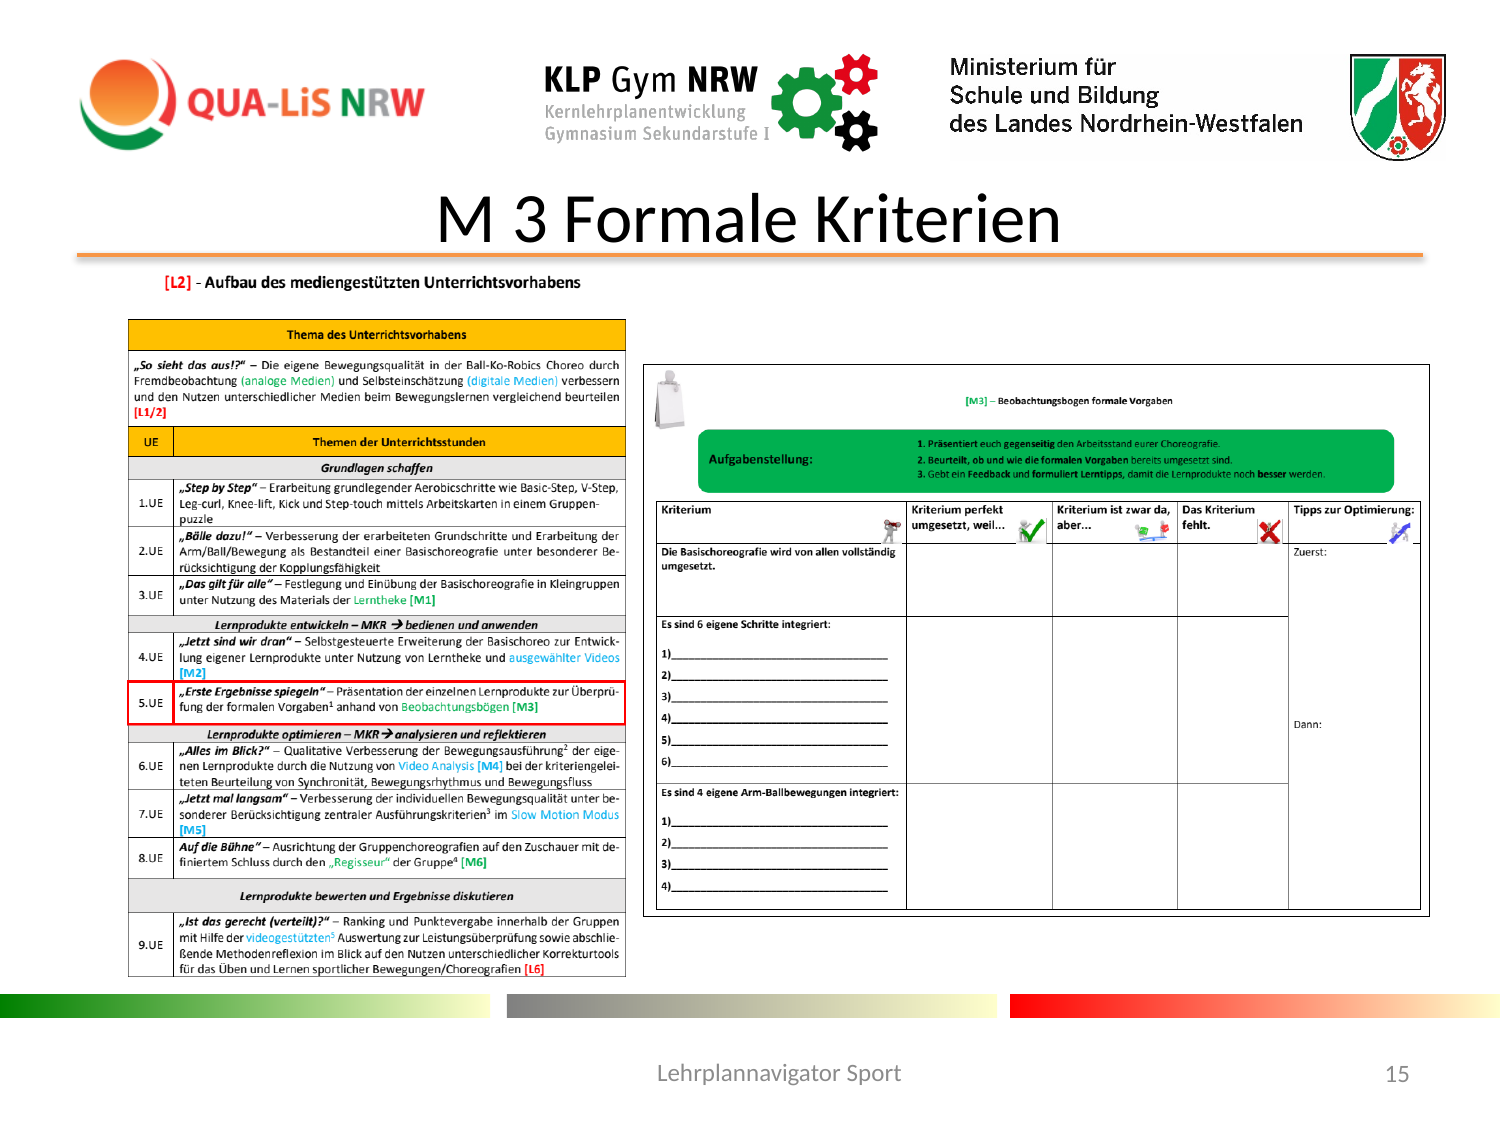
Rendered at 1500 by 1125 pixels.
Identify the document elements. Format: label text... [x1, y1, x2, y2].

picture [501, 28, 908, 183]
footer Lehrplannavigator Sport [561, 1017, 999, 1125]
title M 3 Formale Kriterien [75, 184, 1425, 244]
picture [77, 52, 431, 154]
picture [950, 54, 1446, 161]
slide_number 15 [1328, 1042, 1425, 1103]
picture [643, 364, 1430, 918]
picture [123, 268, 629, 983]
